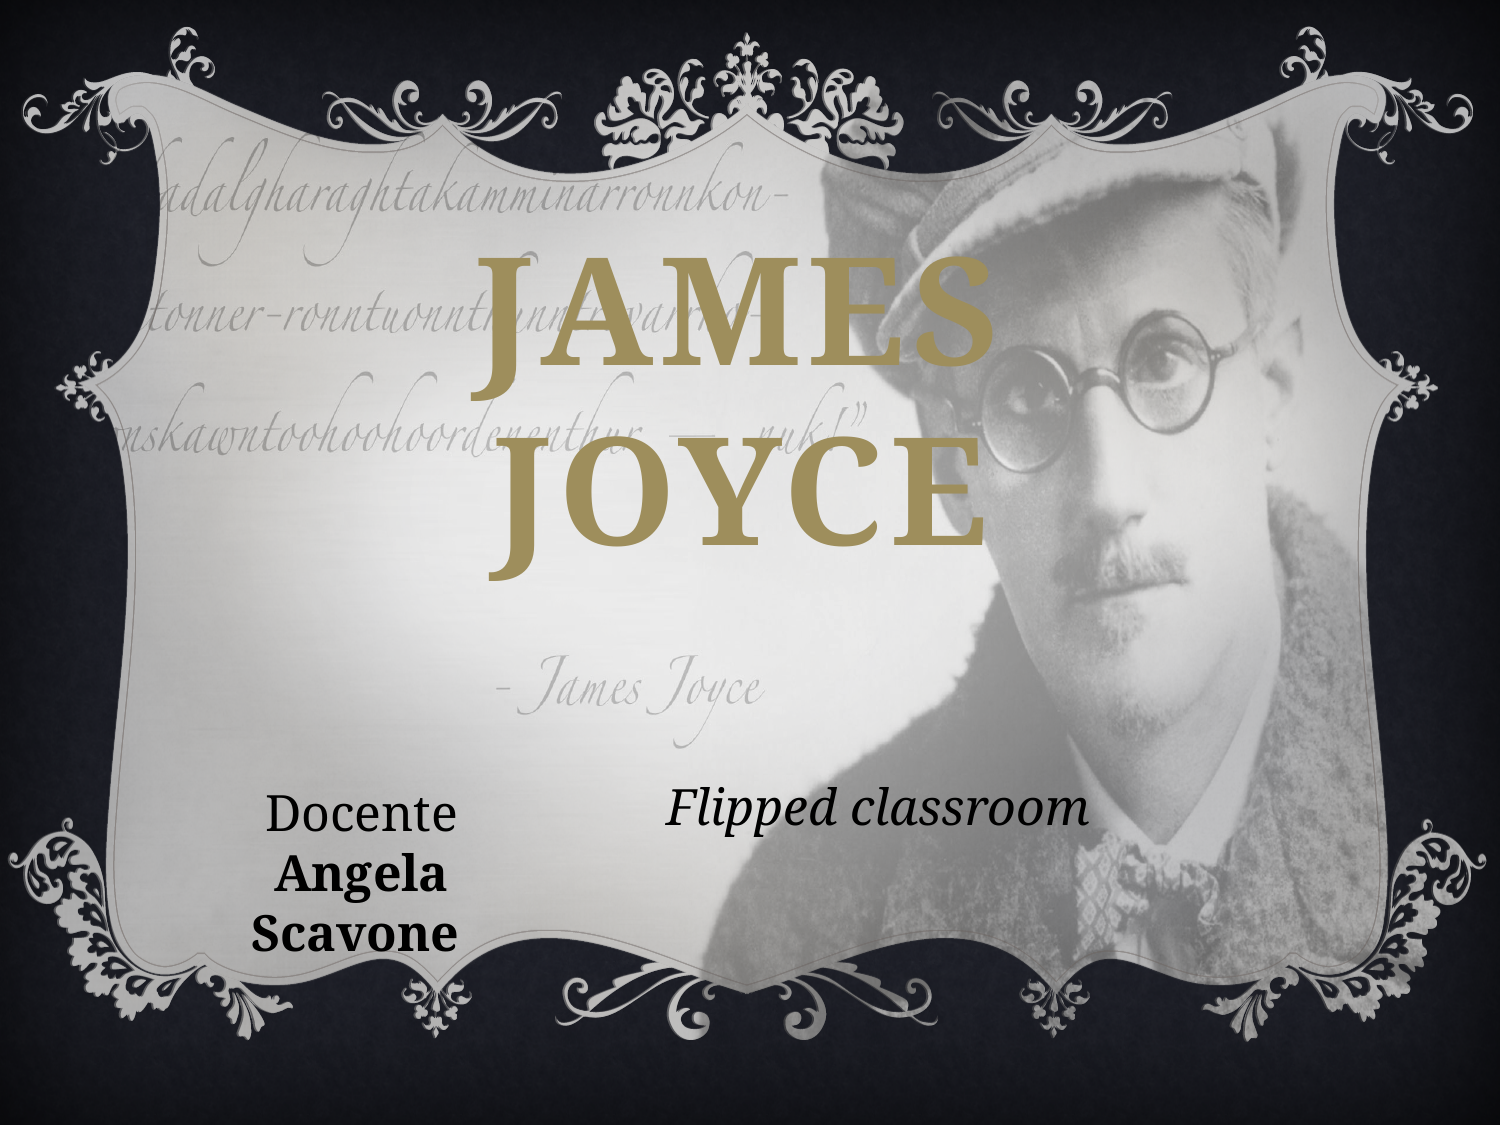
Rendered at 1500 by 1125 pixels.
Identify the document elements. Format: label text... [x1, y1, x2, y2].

text_box Flipped classroom [651, 768, 1337, 889]
picture [0, 0, 1500, 1125]
text_box Docente Angela Scavone [148, 774, 575, 969]
text_box James joyce [197, 208, 1284, 718]
